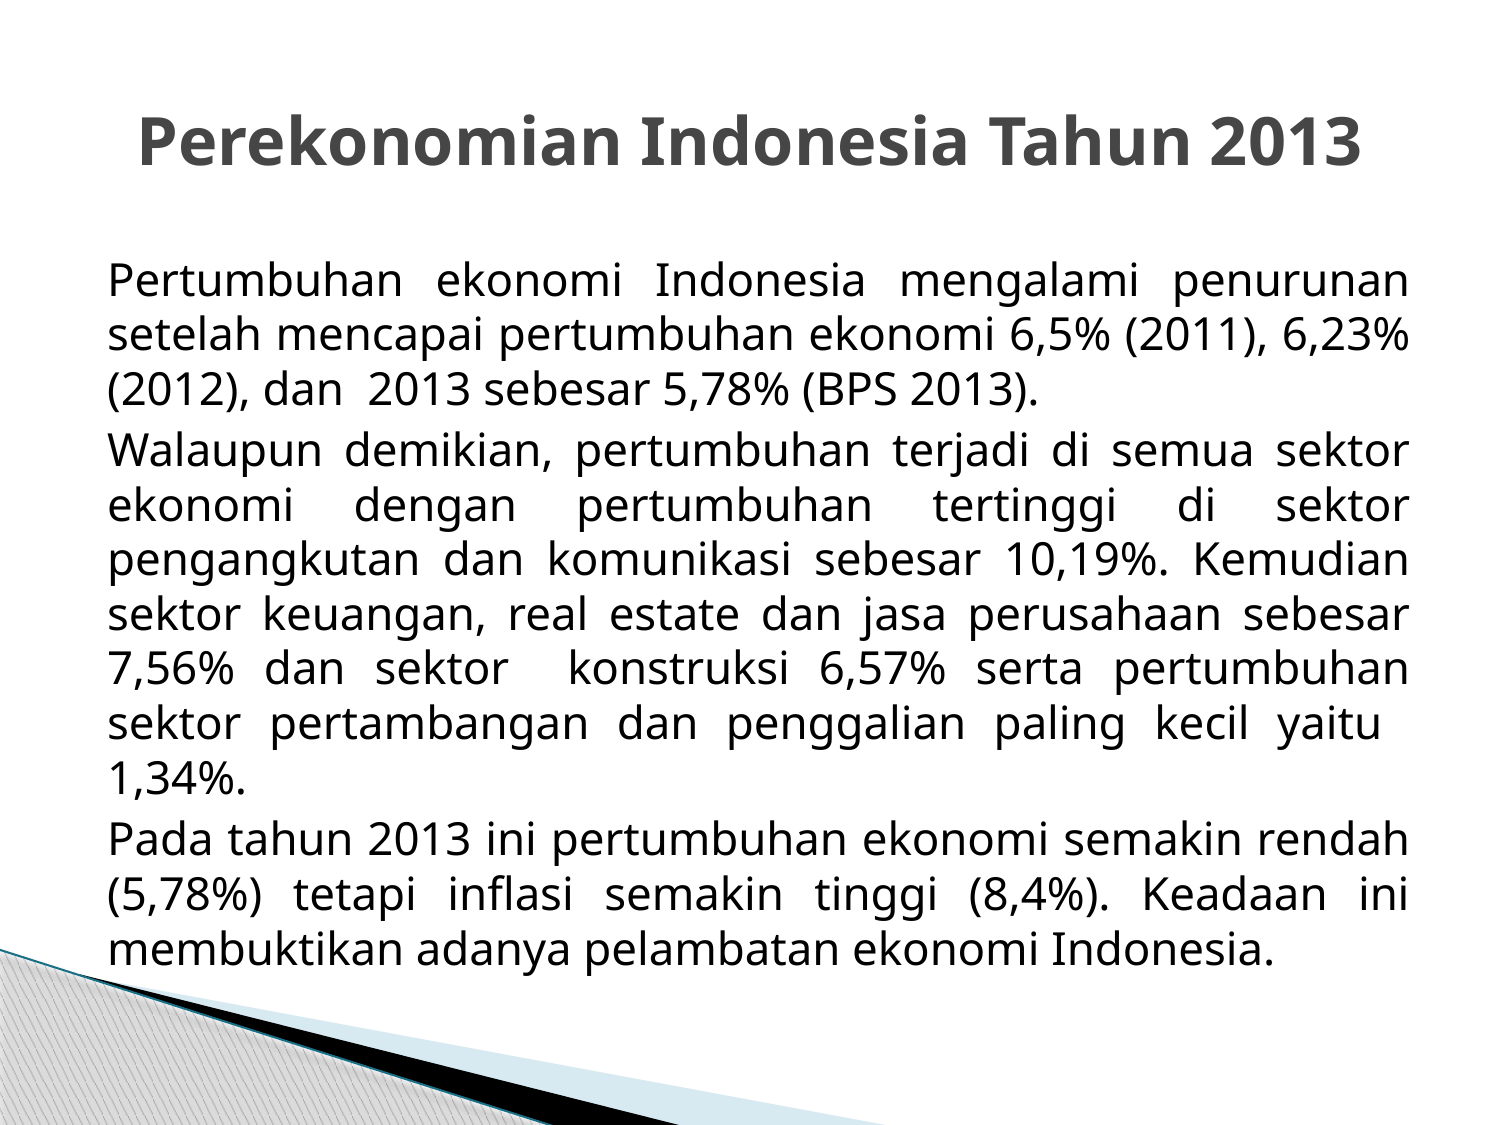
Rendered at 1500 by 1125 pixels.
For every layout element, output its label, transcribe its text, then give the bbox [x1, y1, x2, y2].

list Pertumbuhan ekonomi Indonesia mengalami penurunan setelah mencapai pertumbuhan ekonomi 6,5% (2011), 6,23% (2012), dan 2013 sebesar 5,78% (BPS 2013). Walaupun demikian, pertumbuhan terjadi di semua sektor ekonomi dengan pertumbuhan tertinggi di sektor pengangkutan dan komunikasi sebesar 10,19%. Kemudian sektor keuangan, real estate dan jasa perusahaan sebesar 7,56% dan sektor konstruksi 6,57% serta pertumbuhan sektor pertambangan dan penggalian paling kecil yaitu 1,34%. Pada tahun 2013 ini pertumbuhan ekonomi semakin rendah (5,78%) tetapi inflasi semakin tinggi (8,4%). Keadaan ini membuktikan adanya pelambatan ekonomi Indonesia. [75, 242, 1425, 986]
title Perekonomian Indonesia Tahun 2013 [75, 45, 1425, 233]
